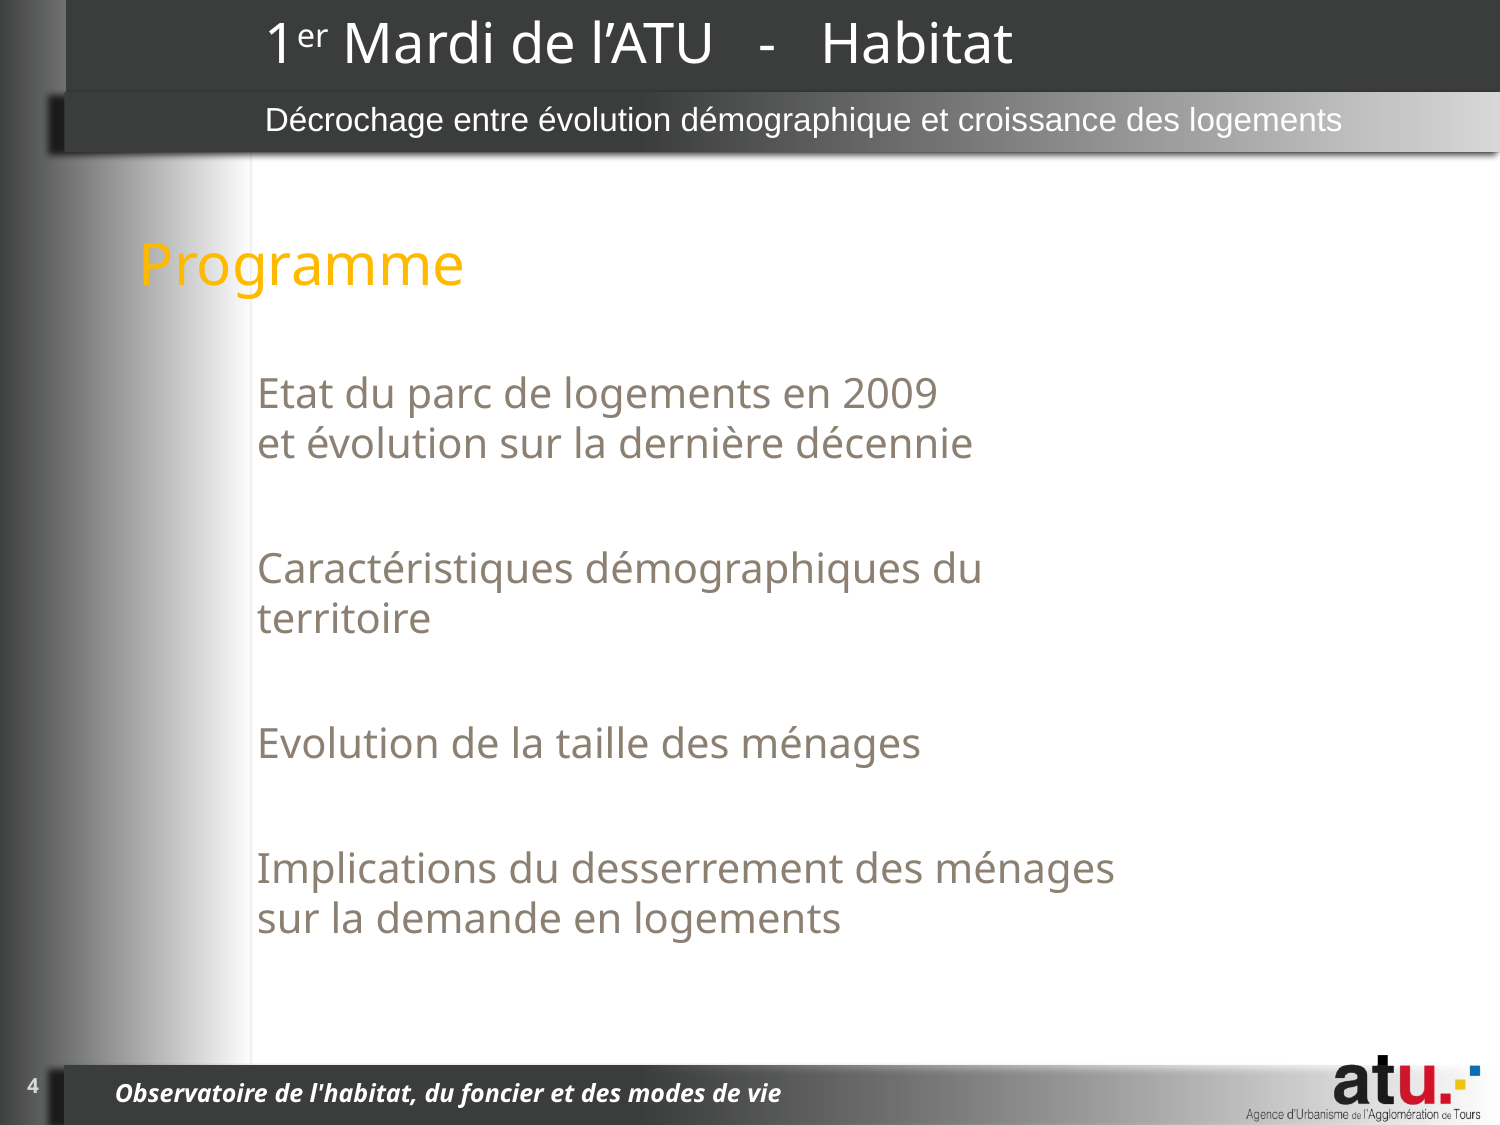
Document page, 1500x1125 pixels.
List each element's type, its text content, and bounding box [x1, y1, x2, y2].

text_box Observatoire de l'habitat, du foncier et des modes de vie [76, 1070, 821, 1114]
text_box Programme [123, 219, 939, 305]
text_box Etat du parc de logements en 2009 et évolution sur la dernière décennie Caractéristiques démographiques du territoire Evolution de la taille des ménages Implications du desserrement des ménages sur la demande en logements [242, 359, 1176, 950]
text_box 4 [0, 1065, 67, 1125]
picture [1246, 1042, 1500, 1124]
title 1er Mardi de l’ATU - Habitat [249, 0, 1306, 83]
subtitle Décrochage entre évolution démographique et croissance des logements [249, 90, 1400, 150]
